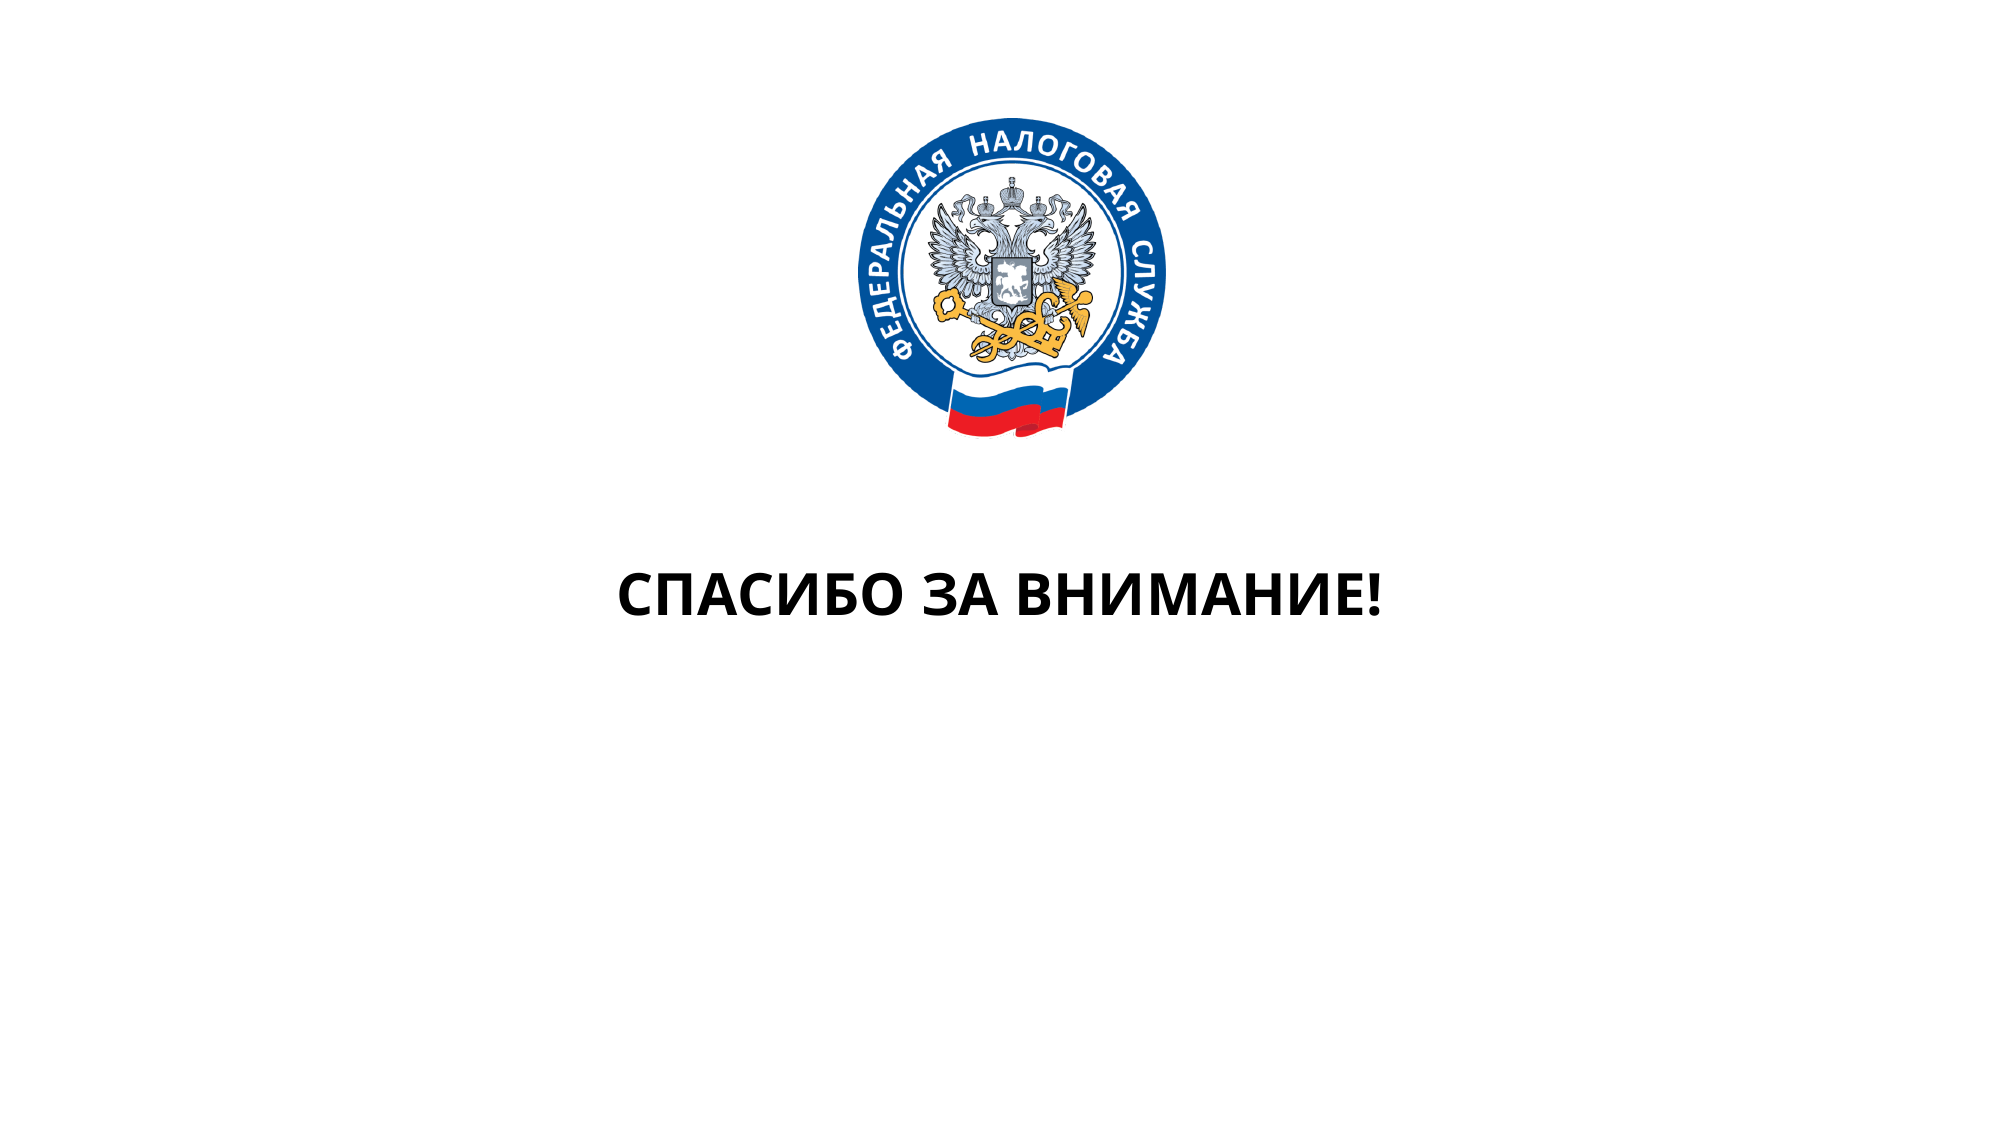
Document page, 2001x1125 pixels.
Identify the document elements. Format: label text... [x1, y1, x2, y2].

picture [858, 118, 1166, 439]
list СПАСИБО ЗА ВНИМАНИЕ! [137, 299, 1863, 1014]
